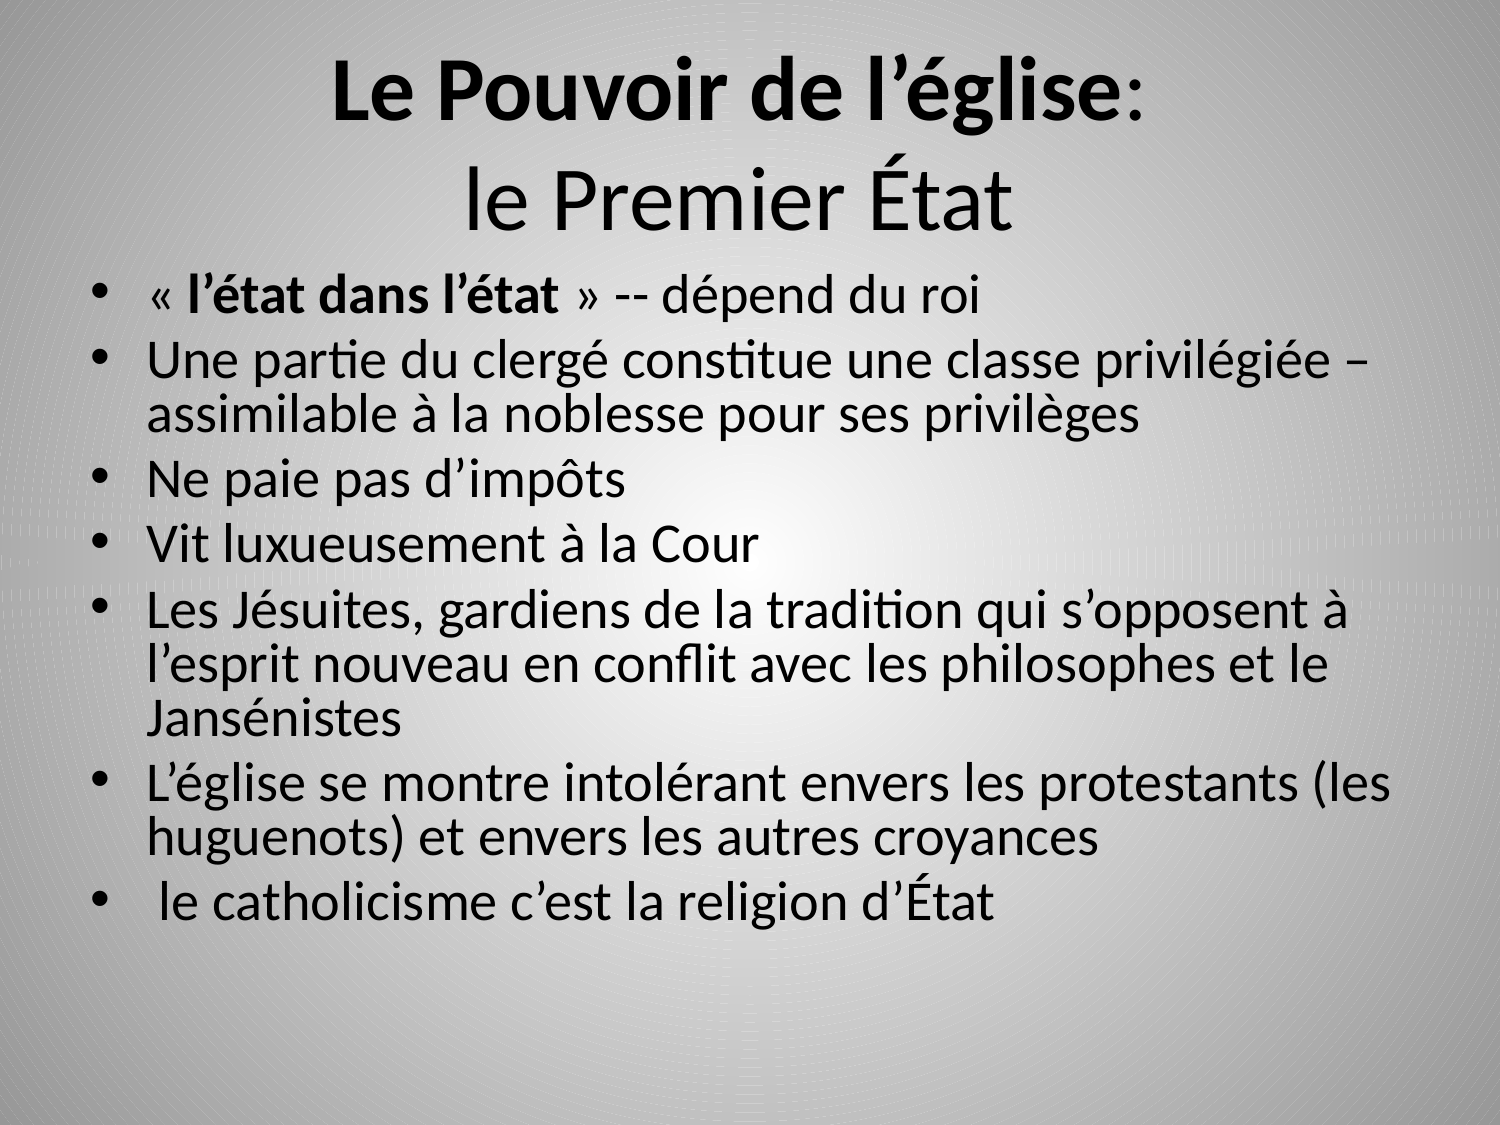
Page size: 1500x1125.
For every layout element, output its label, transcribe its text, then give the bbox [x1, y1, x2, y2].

list « l’état dans l’état » -- dépend du roi Une partie du clergé constitue une classe privilégiée – assimilable à la noblesse pour ses privilèges Ne paie pas d’impôts Vit luxueusement à la Cour Les Jésuites, gardiens de la tradition qui s’opposent à l’esprit nouveau en conflit avec les philosophes et le Jansénistes L’église se montre intolérant envers les protestants (les huguenots) et envers les autres croyances le catholicisme c’est la religion d’État [75, 262, 1425, 1005]
title Le Pouvoir de l’église: le Premier État [75, 45, 1425, 233]
